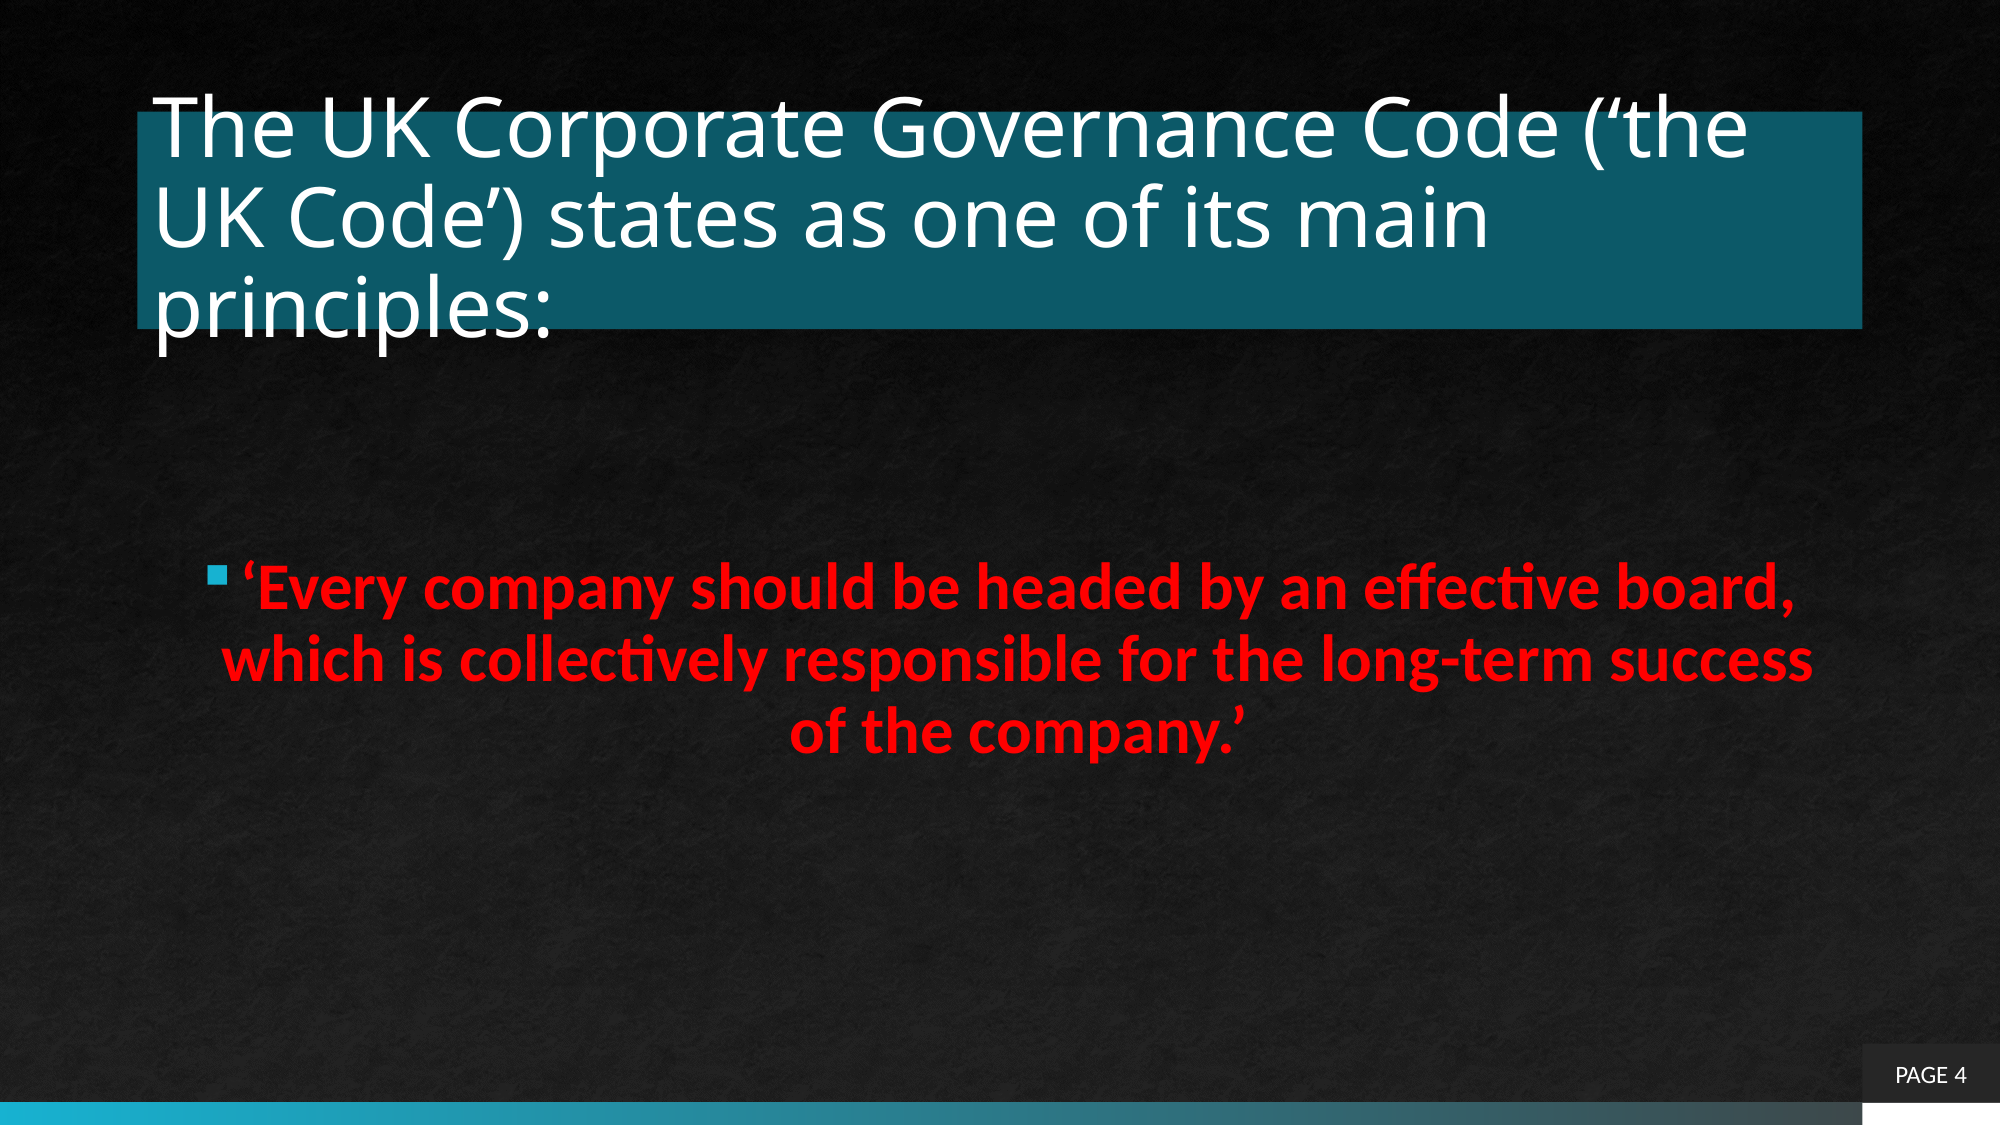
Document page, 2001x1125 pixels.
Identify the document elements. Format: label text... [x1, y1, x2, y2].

picture [0, 0, 2000, 1103]
title The UK Corporate Governance Code (‘the UK Code’) states as one of its main principles: [137, 111, 1863, 299]
slide_number PAGE 4 [1862, 1043, 2000, 1103]
list ‘Every company should be headed by an effective board, which is collectively responsible for the long-term success of the company.’ [137, 299, 1863, 1014]
